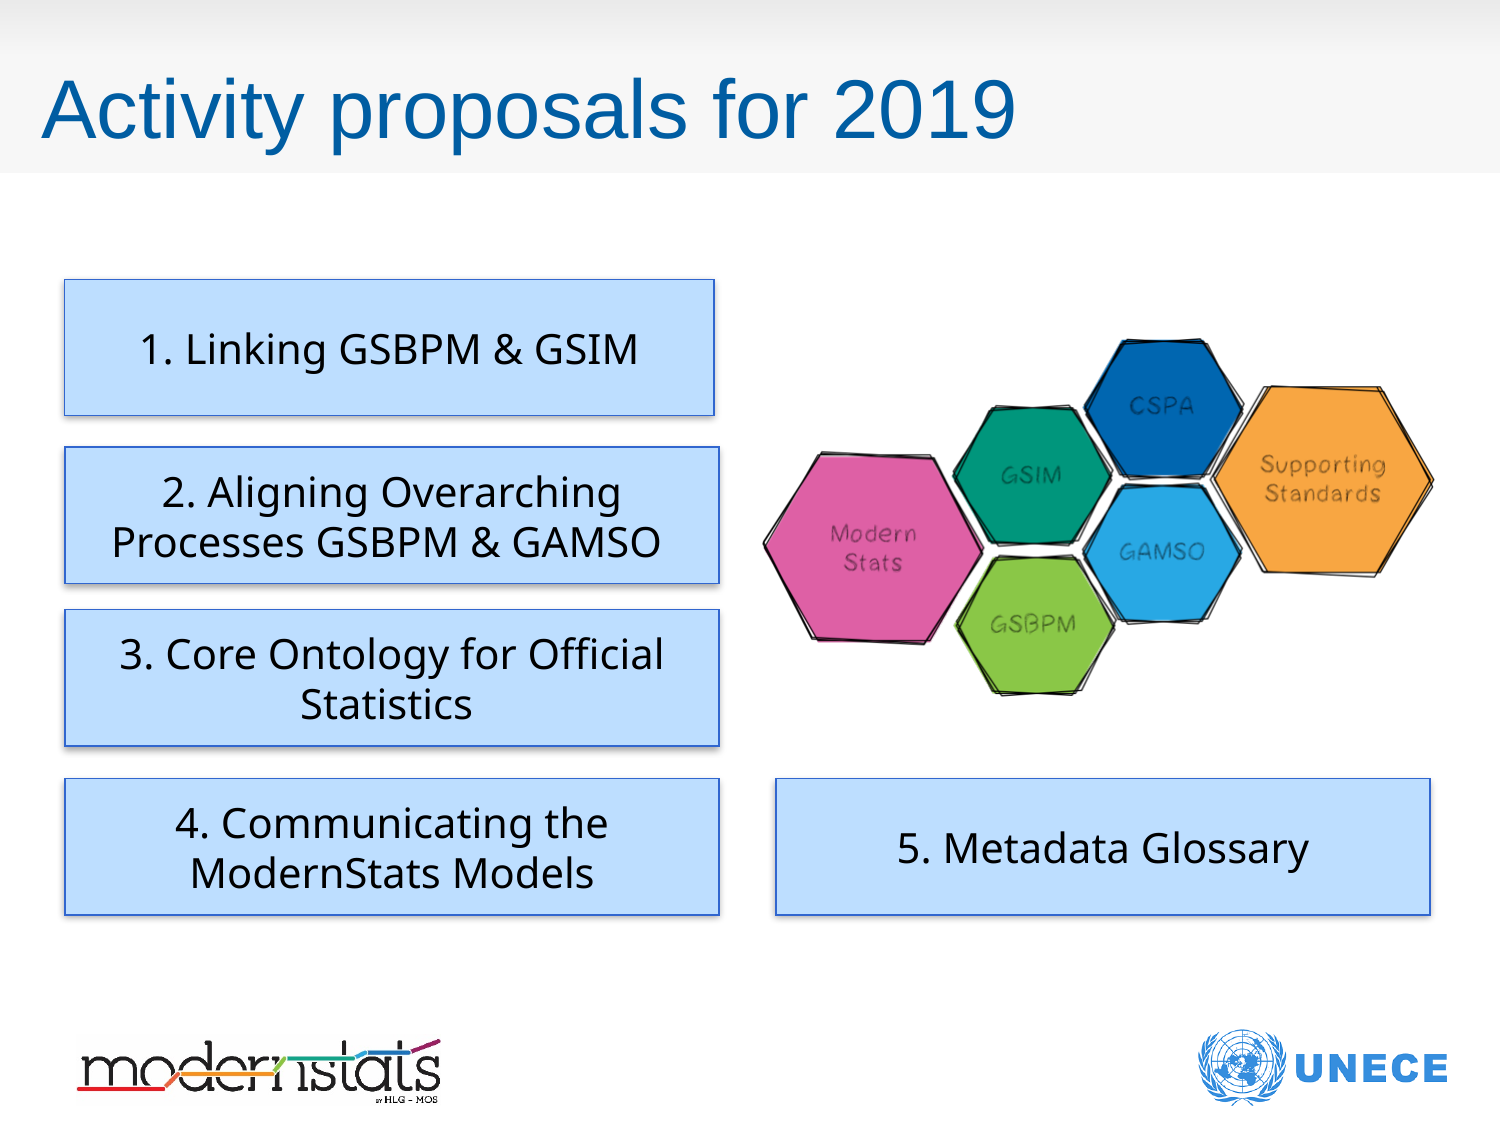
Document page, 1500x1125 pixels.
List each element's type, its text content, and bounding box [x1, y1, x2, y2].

text_box 2. Aligning Overarching Processes GSBPM & GAMSO [64, 446, 720, 584]
text_box 5. Metadata Glossary [775, 778, 1431, 916]
title Activity proposals for 2019 [41, 33, 1459, 157]
picture [762, 337, 1435, 697]
text_box 1. Linking GSBPM & GSIM [64, 279, 715, 416]
picture [76, 1034, 441, 1106]
text_box 4. Communicating the ModernStats Models [64, 778, 720, 916]
picture [1198, 1029, 1447, 1106]
text_box 3. Core Ontology for Official Statistics [64, 609, 720, 747]
